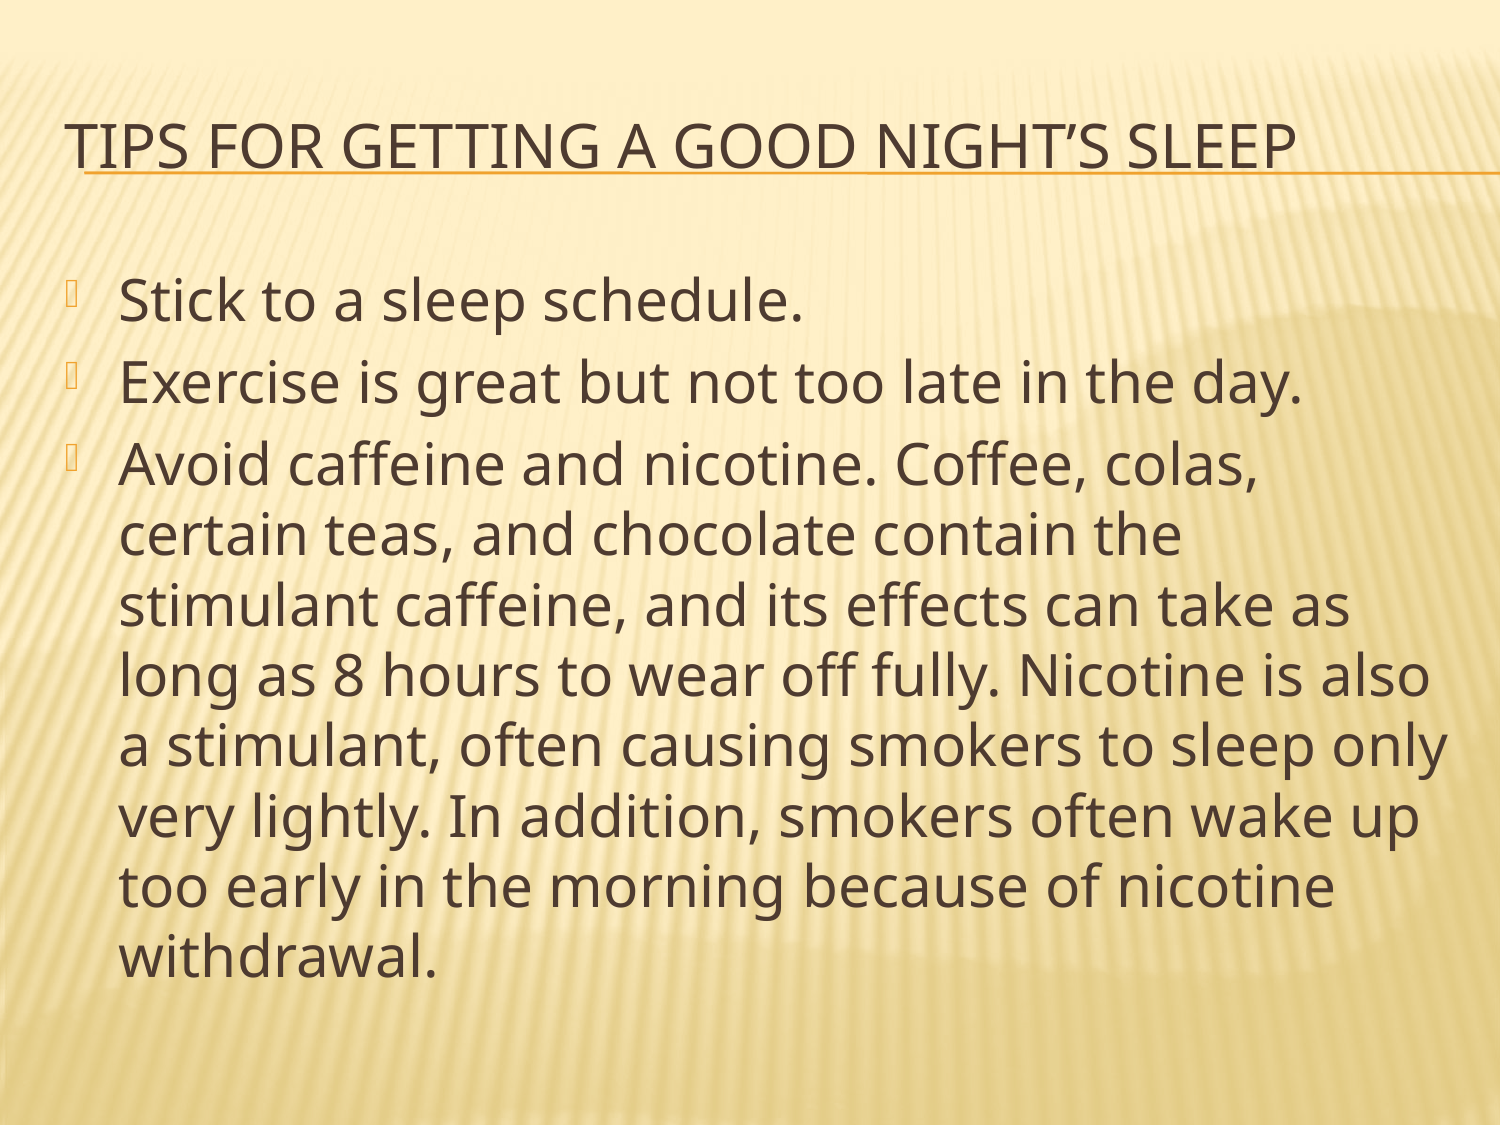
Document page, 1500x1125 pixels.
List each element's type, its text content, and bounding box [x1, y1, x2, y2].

list Stick to a sleep schedule. Exercise is great but not too late in the day. Avoid caffeine and nicotine. Coffee, colas, certain teas, and chocolate contain the stimulant caffeine, and its effects can take as long as 8 hours to wear off fully. Nicotine is also a stimulant, often causing smokers to sleep only very lightly. In addition, smokers often wake up too early in the morning because of nicotine withdrawal. [50, 254, 1475, 998]
title Tips for Getting a Good Night’s Sleep [50, 75, 1475, 213]
